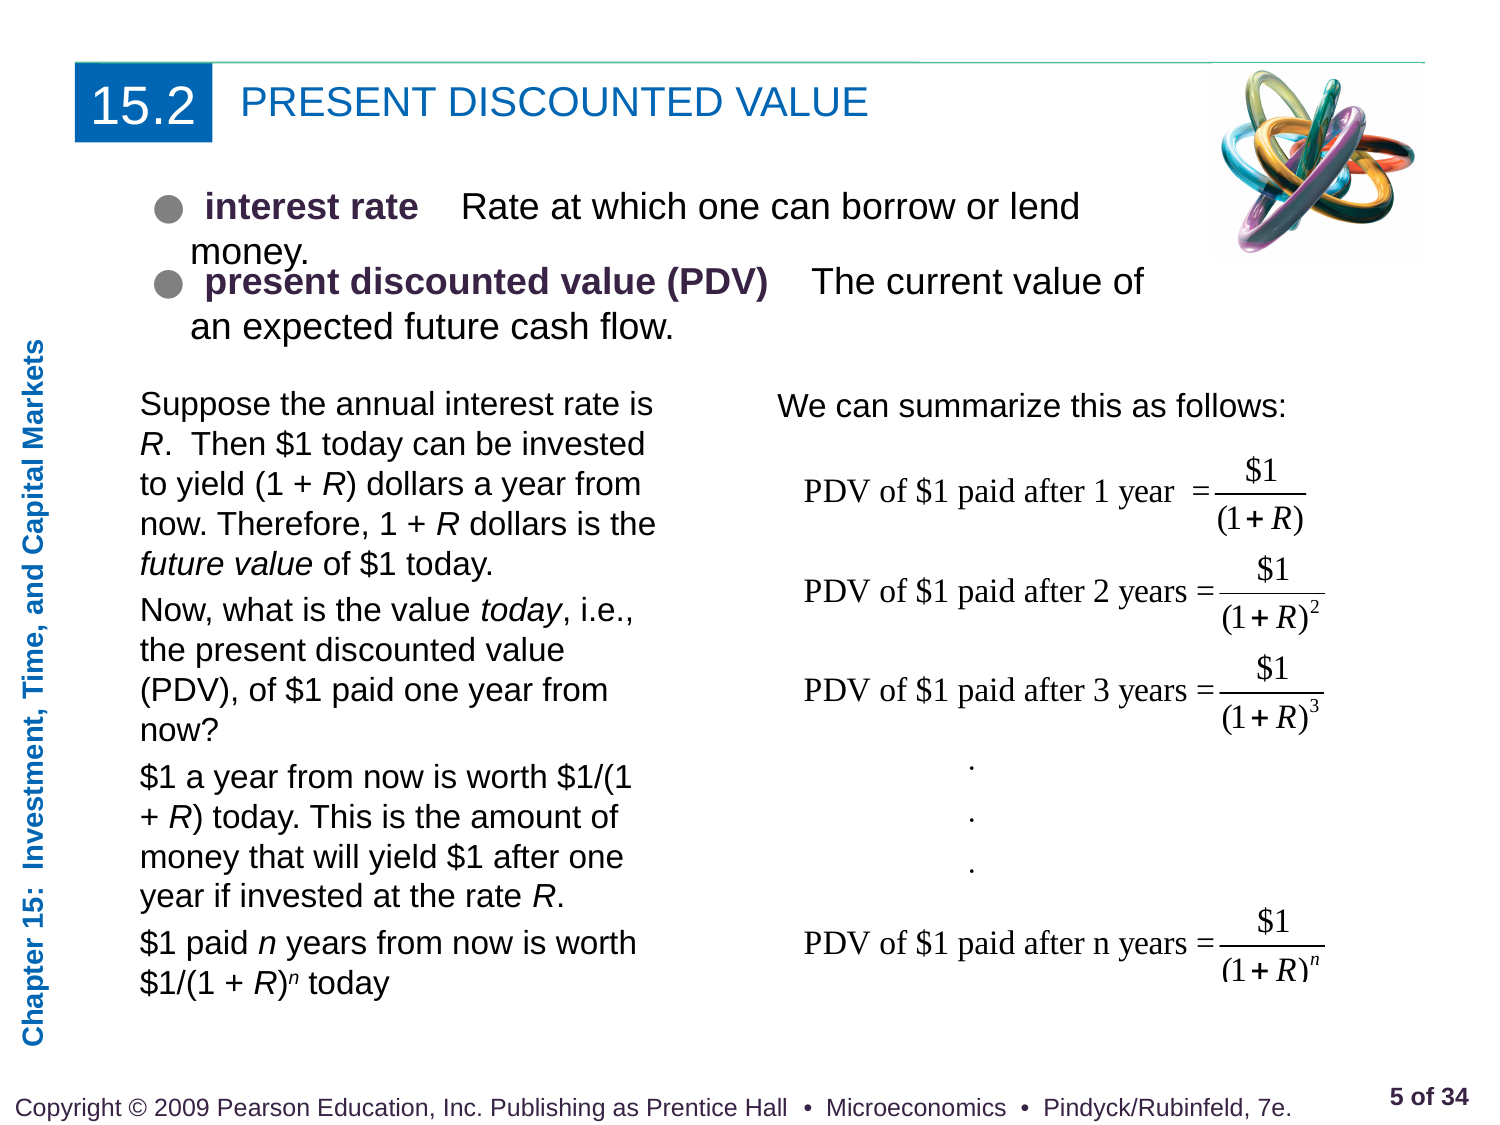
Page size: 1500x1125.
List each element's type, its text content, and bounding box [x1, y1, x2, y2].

text_box We can summarize this as follows: [762, 377, 1350, 440]
text_box Suppose the annual interest rate is R. Then $1 today can be invested to yield (1 + R) dollars a year from now. Therefore, 1 + R dollars is the future value of $1 today. Now, what is the value today, i.e., the present discounted value (PDV), of $1 paid one year from now? $1 a year from now is worth $1/(1 + R) today. This is the amount of money that will yield $1 after one year if invested at the rate R. $1 paid n years from now is worth $1/(1 + R)n today [125, 375, 675, 1075]
text_box ● present discounted value (PDV) The current value of an expected future cash flow. [137, 249, 1175, 355]
picture [1212, 63, 1422, 263]
picture [799, 449, 1325, 982]
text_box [74, 62, 1425, 143]
text_box ● interest rate Rate at which one can borrow or lend money. [137, 174, 1225, 280]
